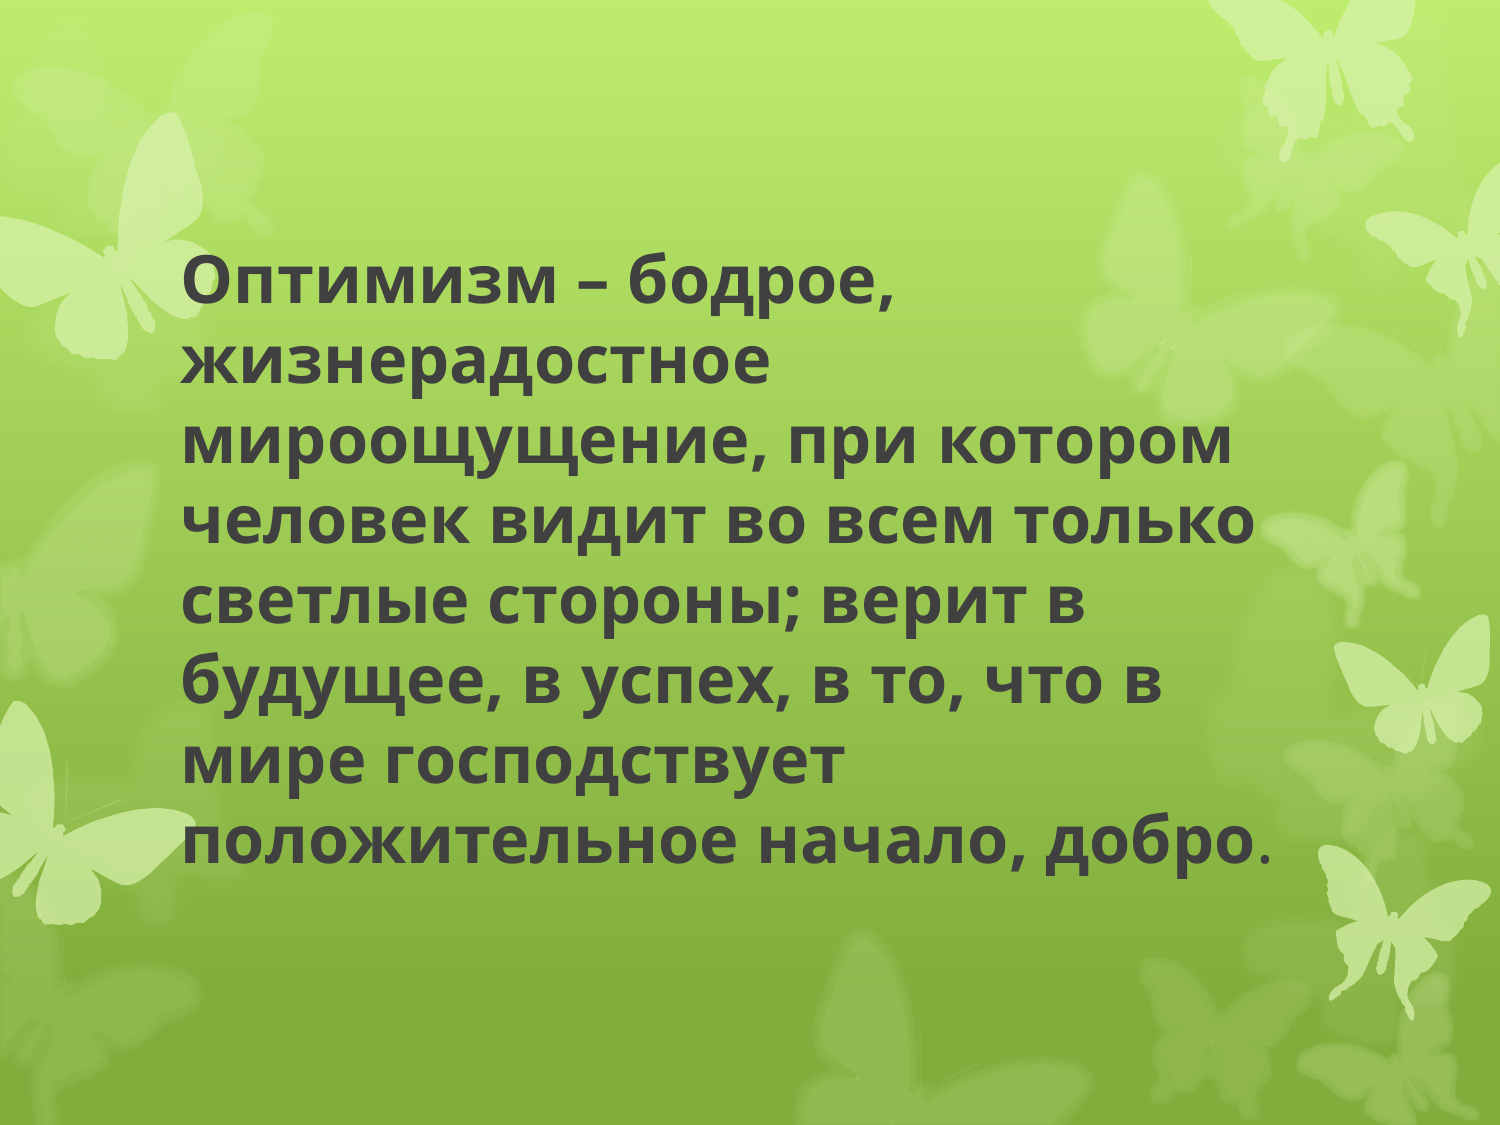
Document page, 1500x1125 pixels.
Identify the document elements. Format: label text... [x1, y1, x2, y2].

title Оптимизм – бодрое, жизнерадостное мироощущение, при котором человек видит во всем только светлые стороны; верит в будущее, в успех, в то, что в мире господствует положительное начало, добро. [165, 110, 1335, 1083]
